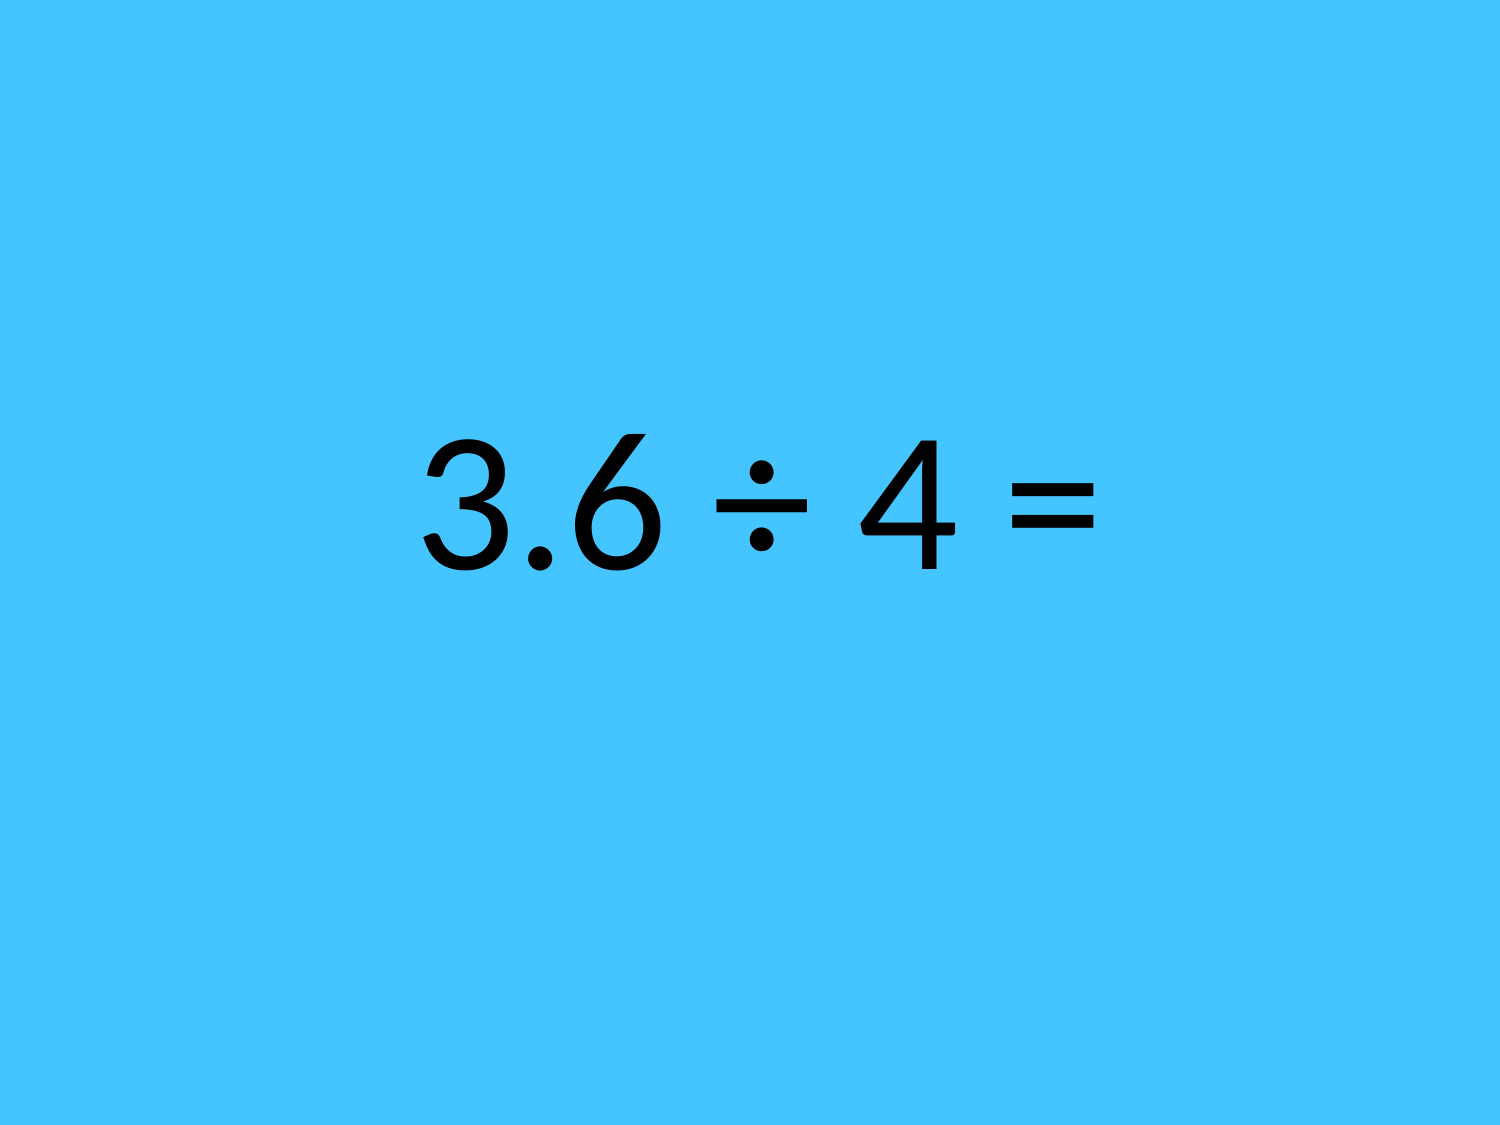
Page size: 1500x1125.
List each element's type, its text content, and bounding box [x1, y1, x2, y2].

text_box 3.6 ÷ 4 = [399, 362, 1213, 618]
